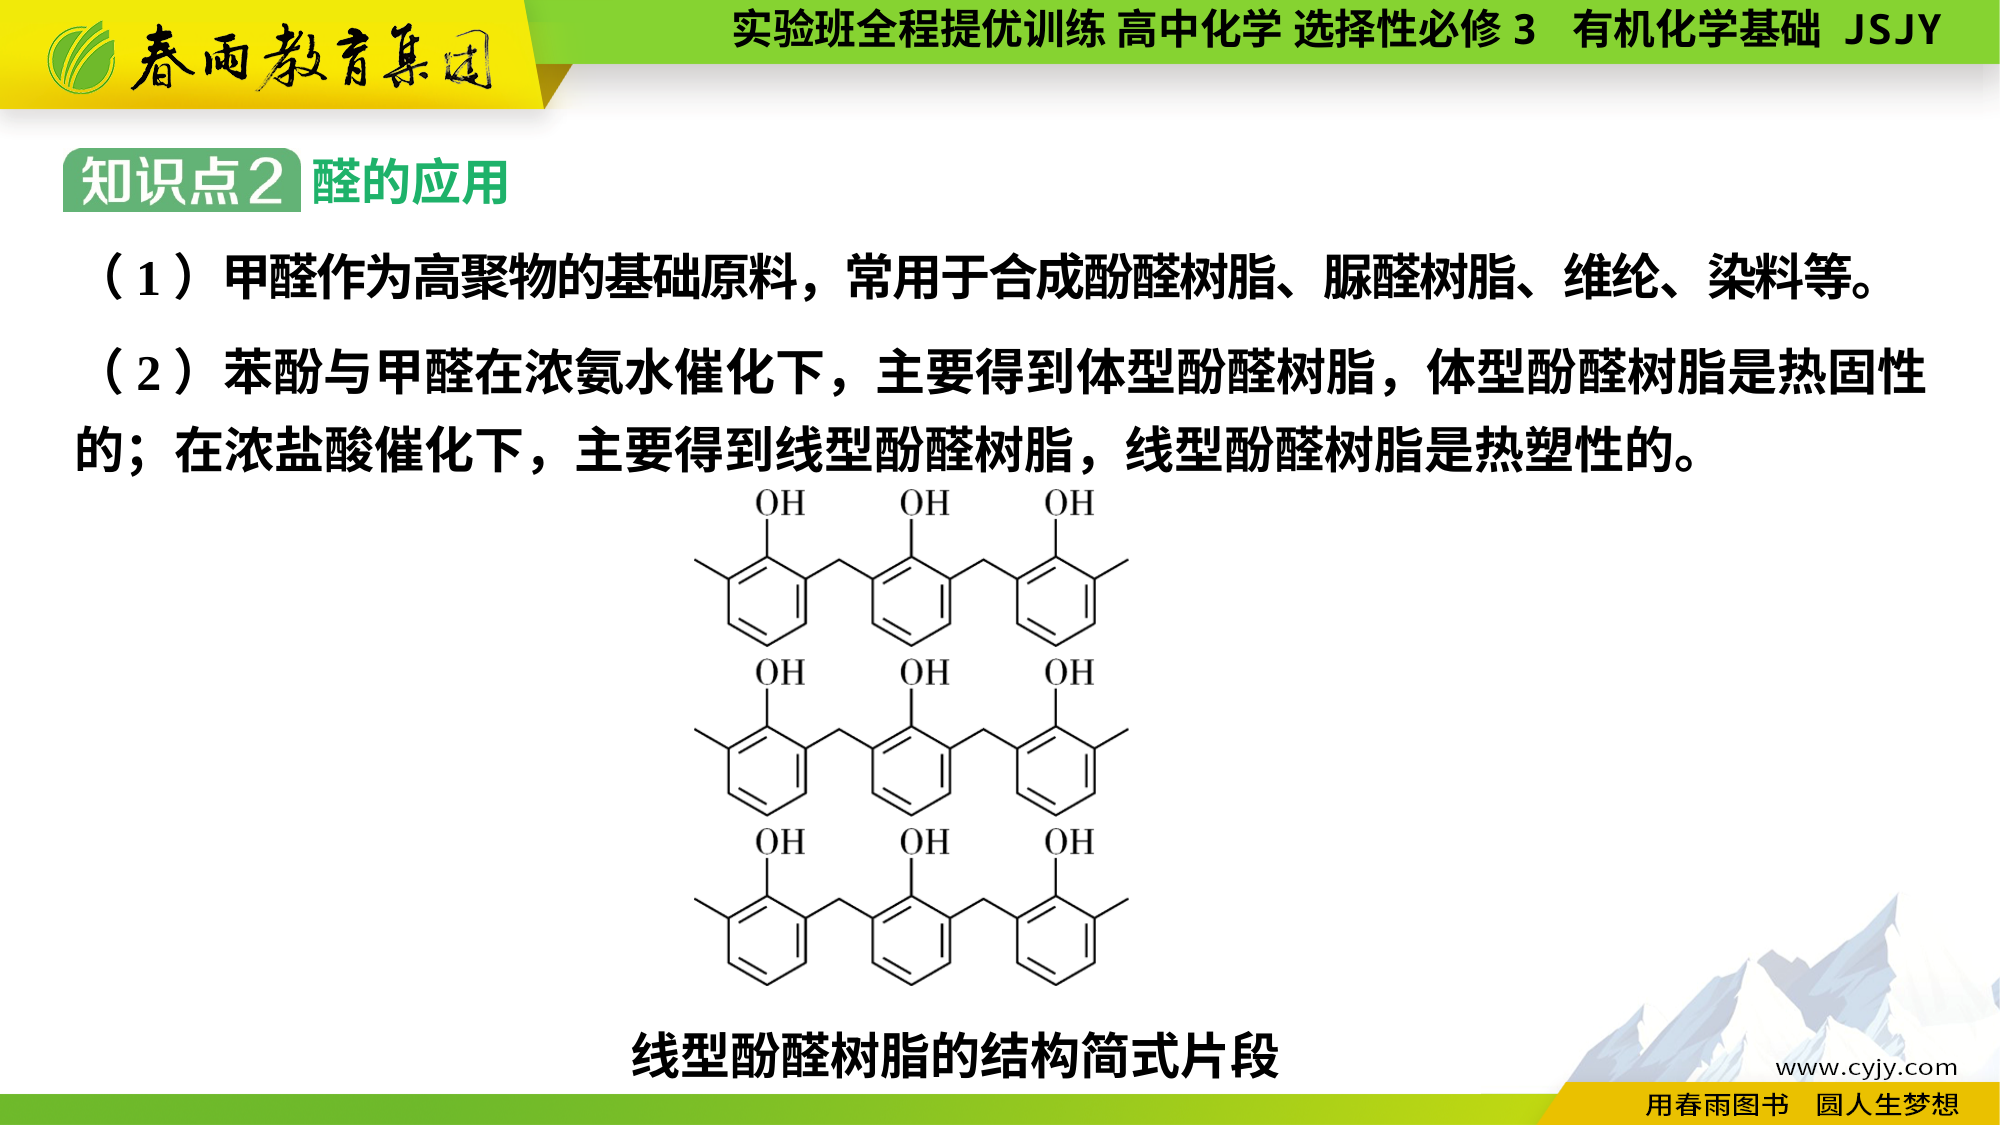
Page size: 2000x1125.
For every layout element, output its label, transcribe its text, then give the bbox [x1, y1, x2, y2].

text_box 线型酚醛树脂的结构简式片段 [615, 987, 1295, 1093]
list 醛的应用 （1）甲醛作为高聚物的基础原料，常用于合成酚醛树脂、脲醛树脂、维纶、染料等。 （2）苯酚与甲醛在浓氨水催化下，主要得到体型酚醛树脂，体型酚醛树脂是热固性的；在浓盐酸催化下，主要得到线型酚醛树脂，线型酚醛树脂是热塑性的。 [59, 125, 1944, 481]
picture [0, 0, 2000, 1125]
